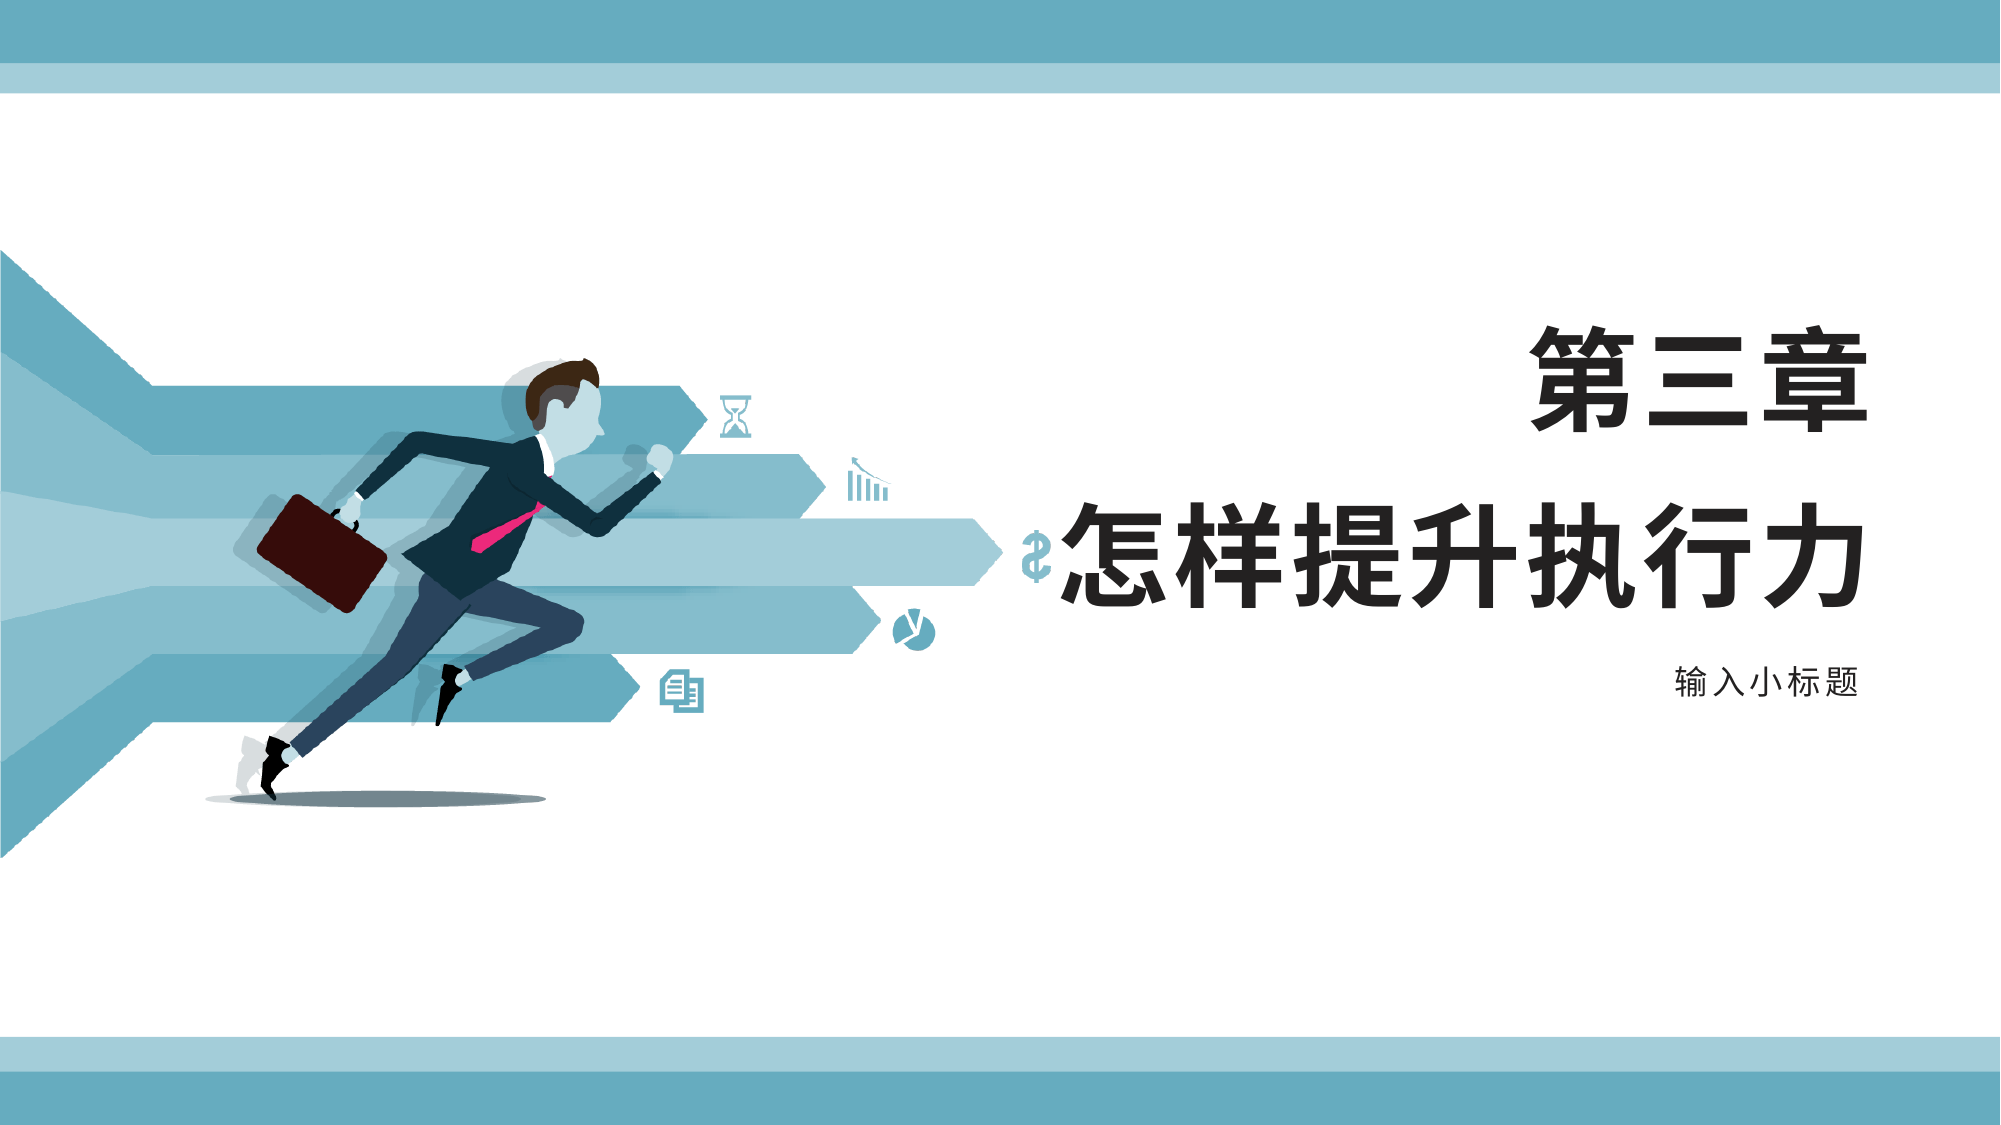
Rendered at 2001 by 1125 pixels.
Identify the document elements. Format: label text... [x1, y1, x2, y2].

picture [0, 250, 1051, 858]
text_box 输入小标题 [1298, 655, 1871, 707]
text_box 怎样提升执行力 [1051, 480, 1884, 627]
text_box [0, 1071, 2000, 1125]
text_box [0, 1036, 2000, 1071]
text_box [0, 0, 2000, 64]
text_box [0, 64, 2000, 94]
text_box 第三章 [1286, 304, 1884, 451]
